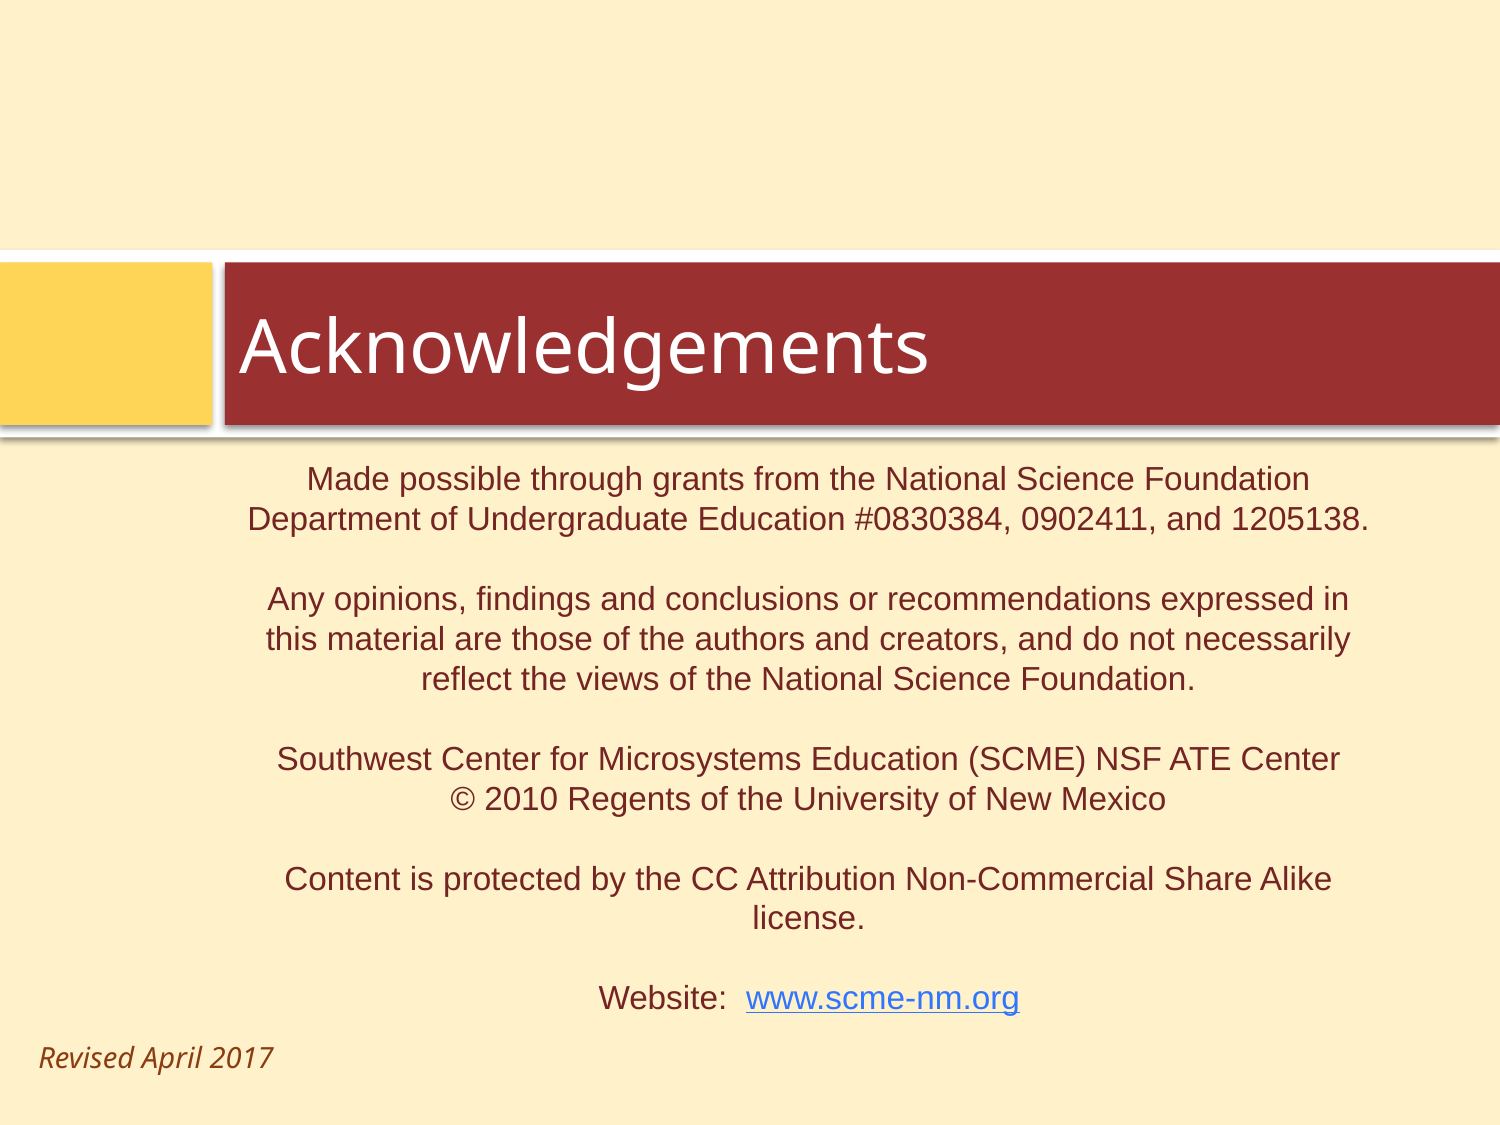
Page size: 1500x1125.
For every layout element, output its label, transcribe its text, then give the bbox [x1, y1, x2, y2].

list Made possible through grants from the National Science Foundation Department of Undergraduate Education #0830384, 0902411, and 1205138. Any opinions, findings and conclusions or recommendations expressed in this material are those of the authors and creators, and do not necessarily reflect the views of the National Science Foundation. Southwest Center for Microsystems Education (SCME) NSF ATE Center © 2010 Regents of the University of New Mexico Content is protected by the CC Attribution Non-Commercial Share Alike license. Website: www.scme-nm.org [225, 450, 1394, 1050]
text_box Revised April 2017 [23, 1032, 289, 1083]
title Acknowledgements [225, 262, 1475, 425]
